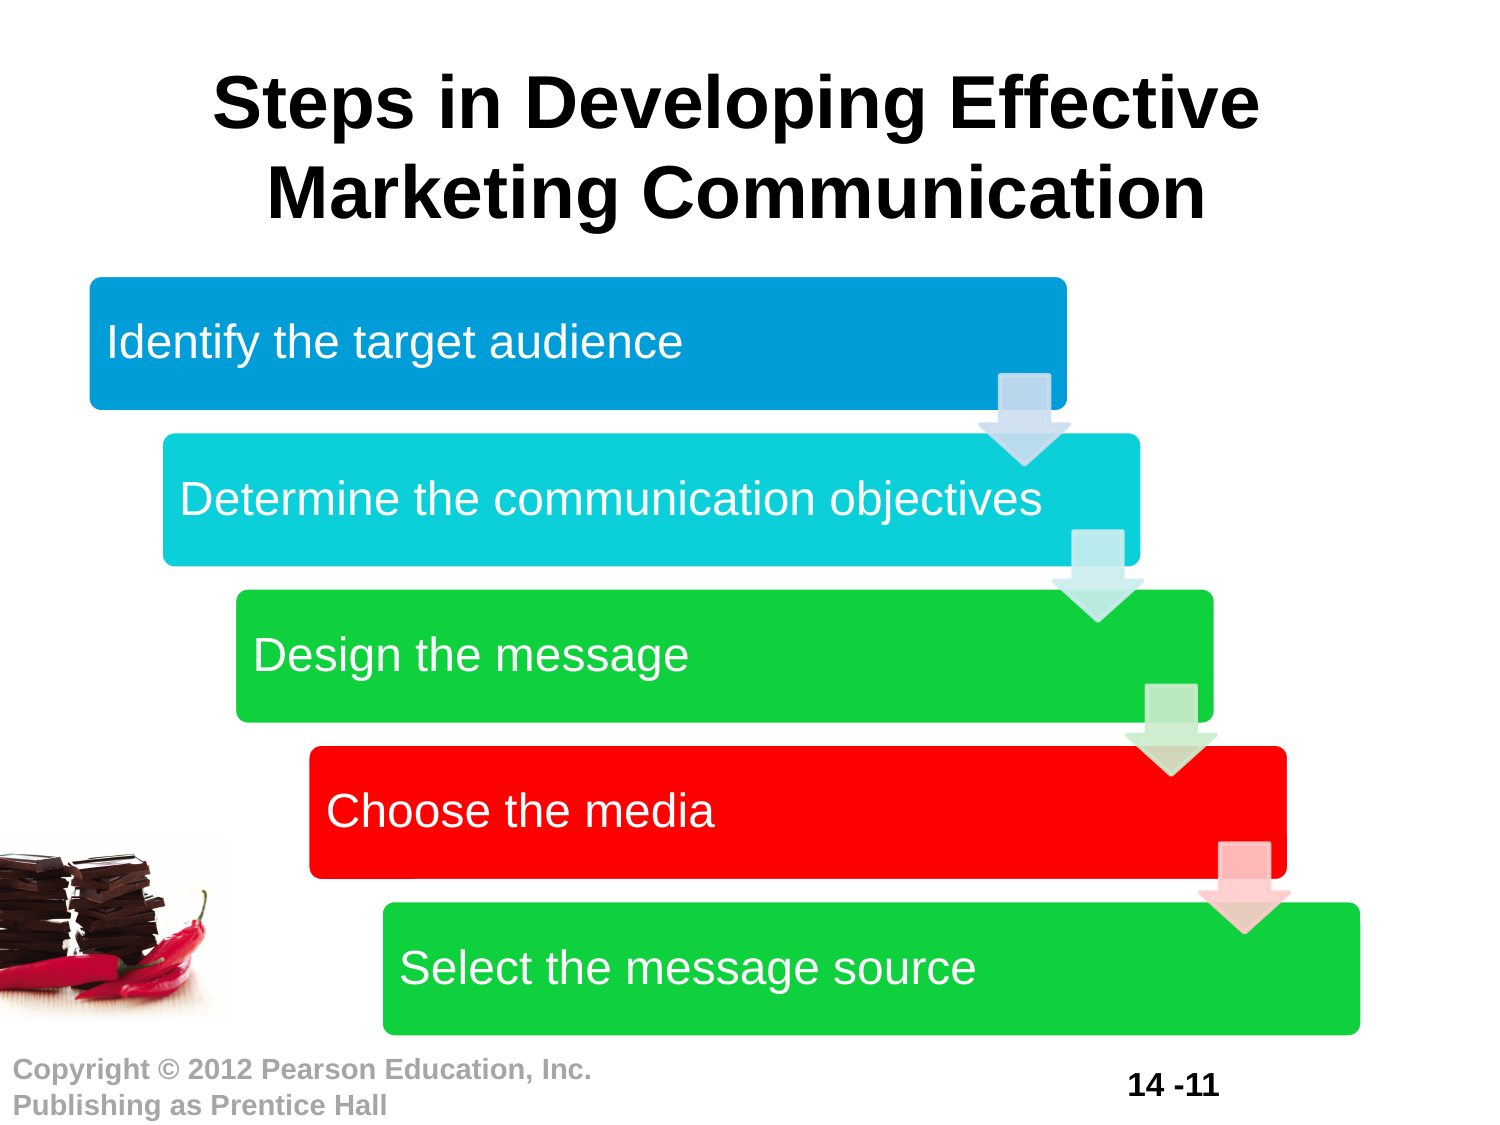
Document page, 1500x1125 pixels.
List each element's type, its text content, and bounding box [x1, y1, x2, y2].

picture [0, 837, 87, 1025]
title Steps in Developing Effective Marketing Communication [99, 49, 1376, 238]
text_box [87, 274, 1363, 1038]
